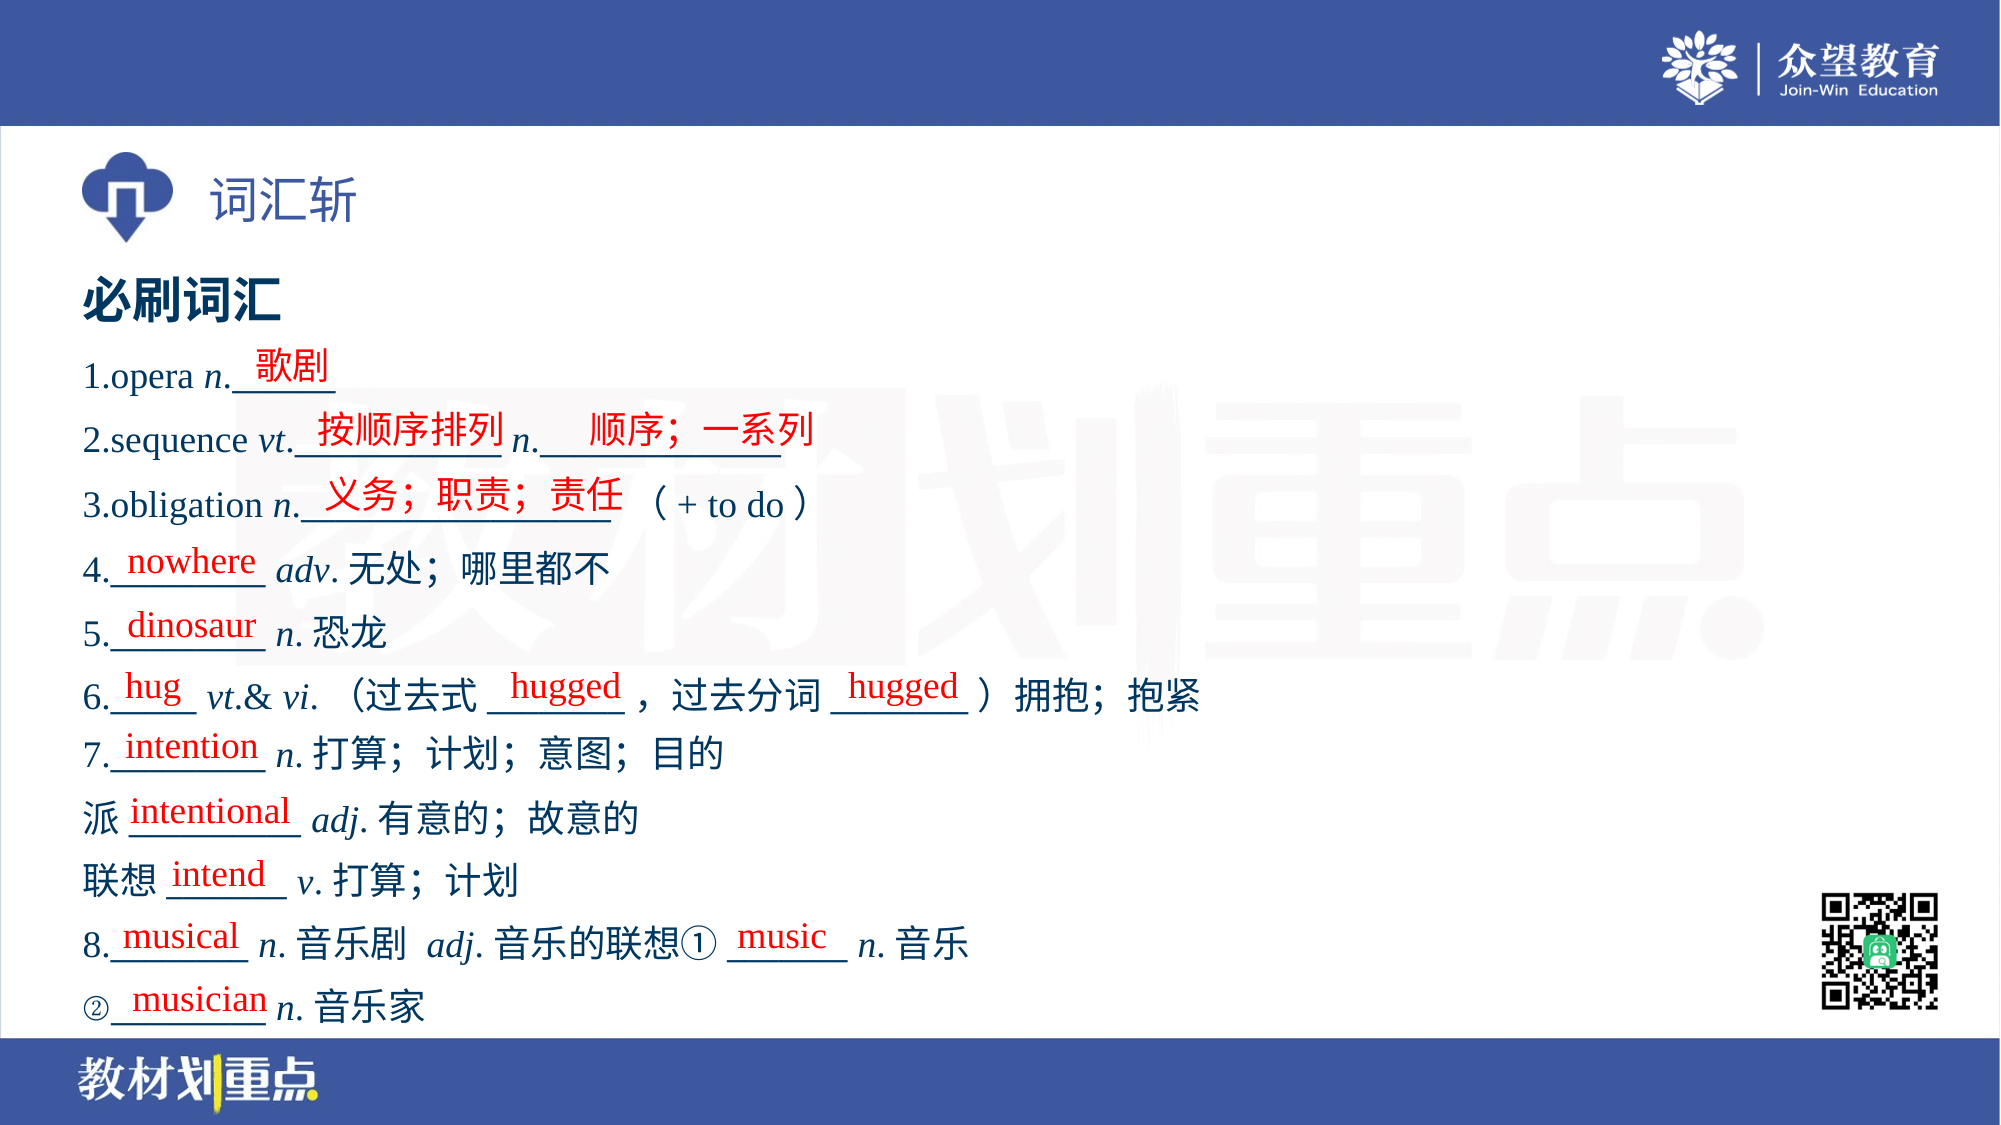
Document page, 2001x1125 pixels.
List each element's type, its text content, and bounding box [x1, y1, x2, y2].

text_box dinosaur [113, 584, 271, 640]
picture [0, 0, 2000, 1125]
text_box hugged [834, 645, 973, 701]
text_box intend [158, 833, 280, 889]
text_box 义务；职责；责任 [310, 455, 638, 511]
text_box 歌剧 [241, 326, 345, 382]
text_box music [723, 895, 841, 951]
text_box 必刷词汇 [82, 247, 1817, 324]
text_box 8.________ n.音乐剧 adj.音乐的联想①_______ n.音乐 ②_________ n.音乐家 [82, 900, 1817, 1021]
text_box hug [111, 645, 196, 701]
text_box 顺序；一系列 [576, 391, 829, 447]
text_box musical [109, 895, 254, 951]
text_box intention [111, 706, 273, 762]
text_box intentional [116, 770, 305, 826]
text_box nowhere [113, 520, 271, 576]
text_box 7._________ n.打算；计划；意图；目的 派__________ adj.有意的；故意的 联想_______ v.打算；计划 [82, 710, 1817, 896]
text_box 按顺序排列 [304, 391, 519, 447]
text_box musician [118, 958, 282, 1014]
text_box hugged [496, 645, 635, 701]
text_box 1.opera n.______ 2.sequence vt.____________ n.______________ 3.obligation n.__________________ （+ to do） 4._________ adv.无处；哪里都不 5._________ n.恐龙 6._____ vt.& vi.（过去式________，过去分词________）拥抱；抱紧 [82, 331, 1817, 710]
